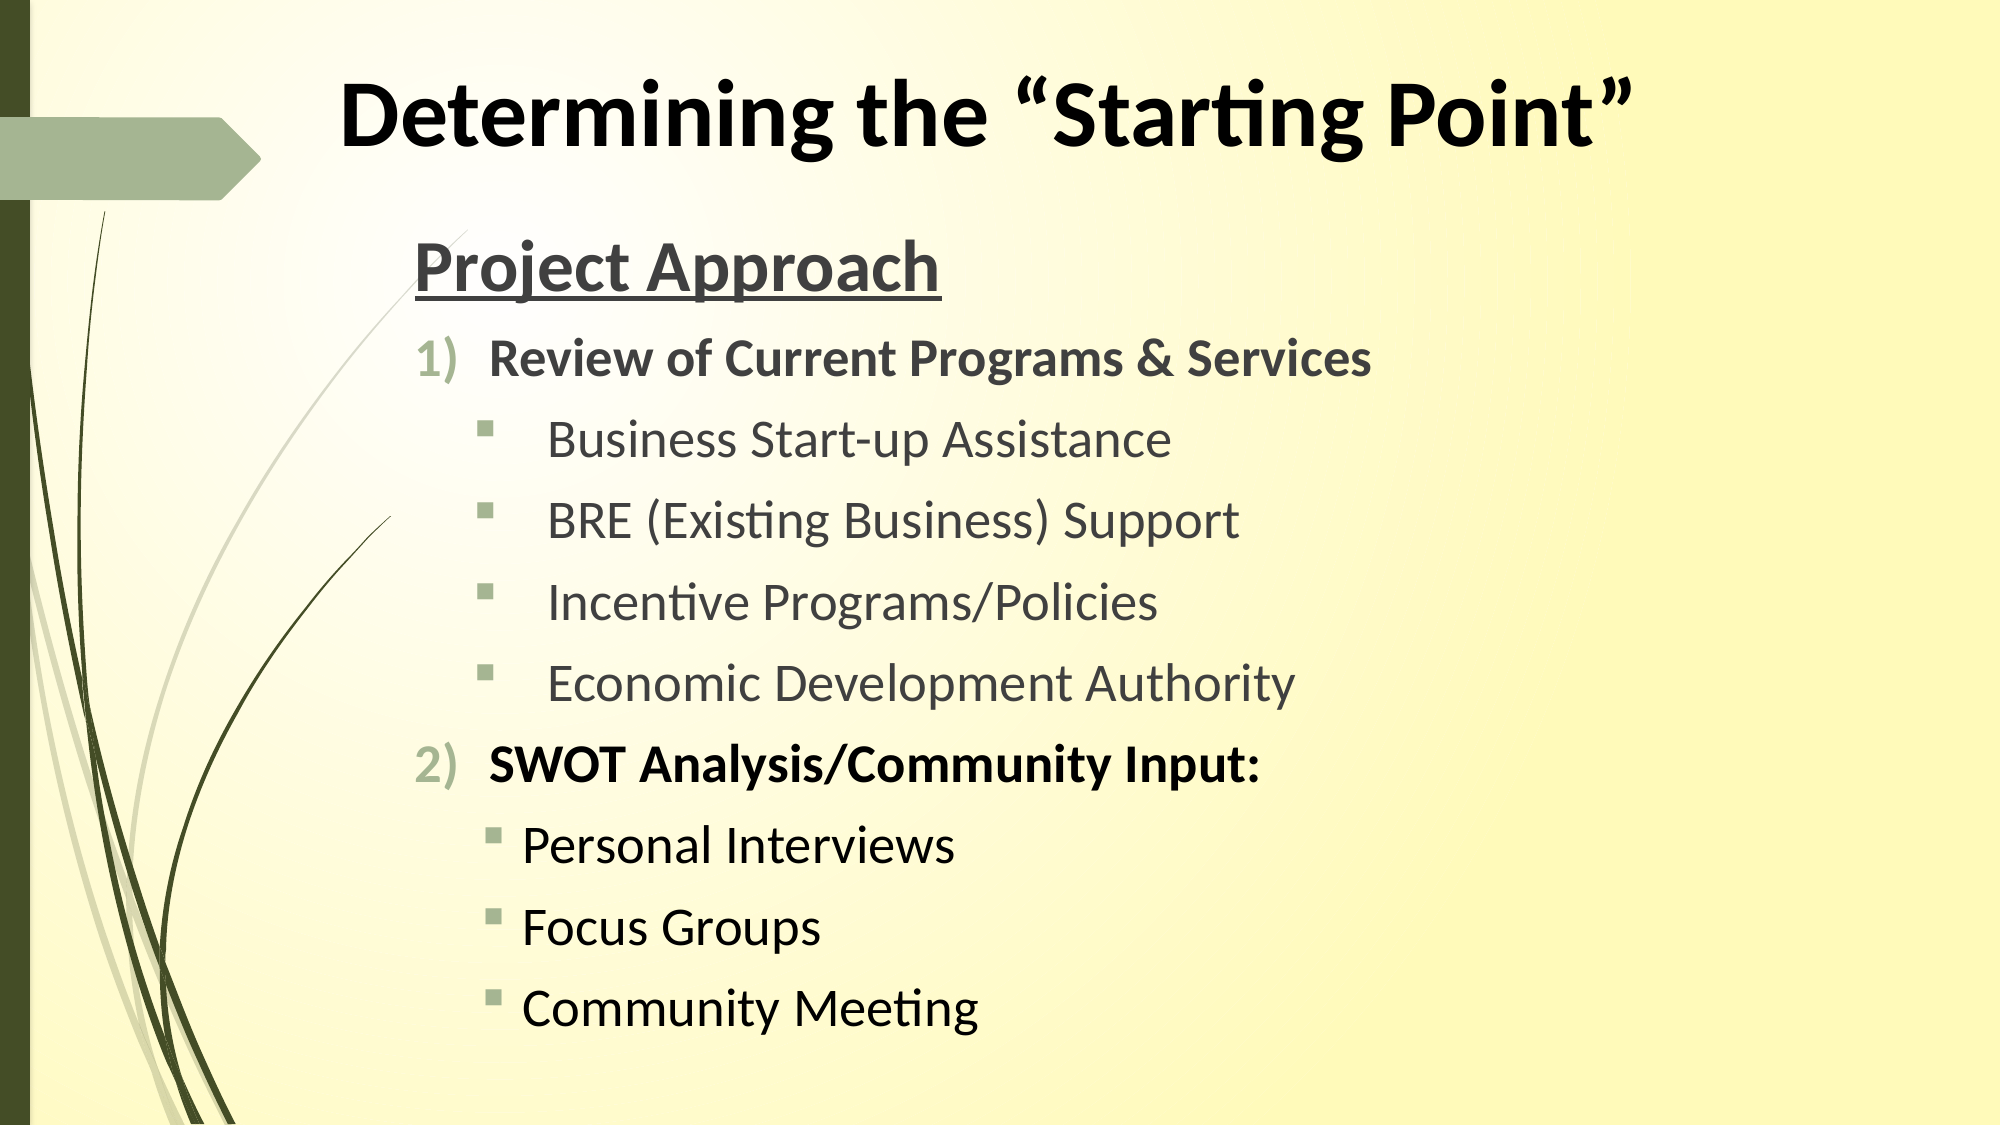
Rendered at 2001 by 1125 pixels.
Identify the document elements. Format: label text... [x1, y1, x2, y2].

list Project Approach Review of Current Programs & Services Business Start-up Assistance BRE (Existing Business) Support Incentive Programs/Policies Economic Development Authority SWOT Analysis/Community Input: Personal Interviews Focus Groups Community Meeting [399, 210, 1750, 1055]
title Determining the “Starting Point” [324, 42, 1675, 231]
